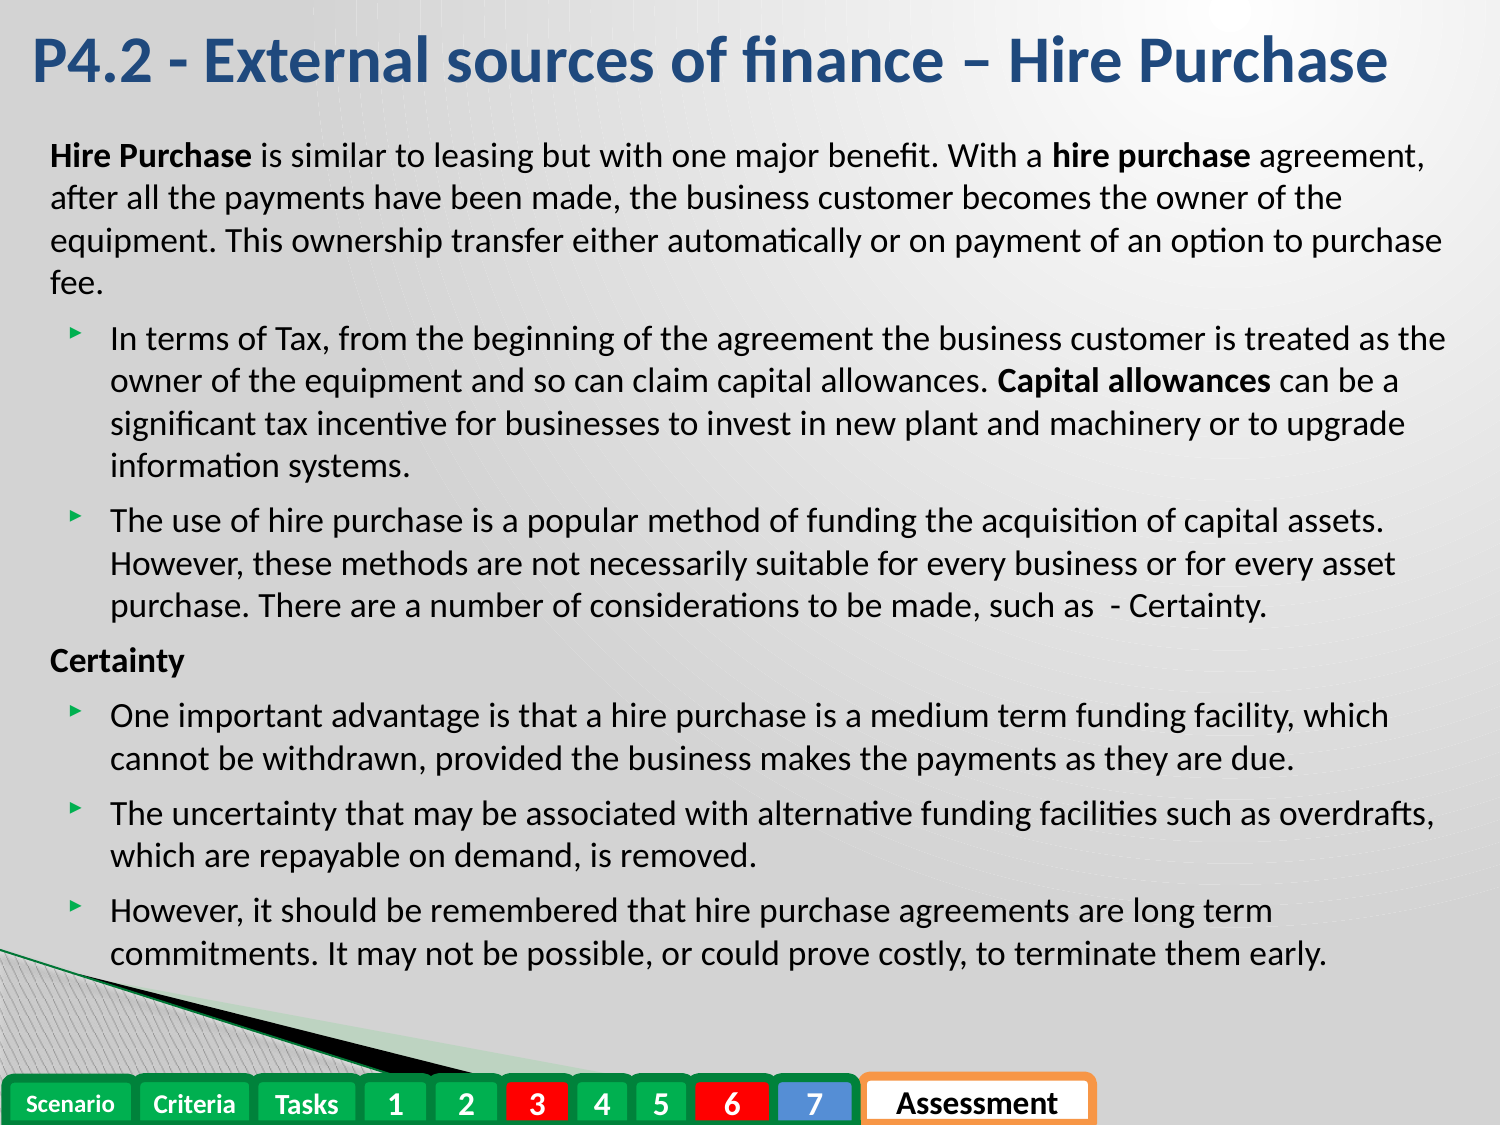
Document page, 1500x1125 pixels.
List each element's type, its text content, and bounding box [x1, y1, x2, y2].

title P4.2 - External sources of finance – Hire Purchase [17, 19, 1489, 94]
list Hire Purchase is similar to leasing but with one major benefit. With a hire purchase agreement, after all the payments have been made, the business customer becomes the owner of the equipment. This ownership transfer either automatically or on payment of an option to purchase fee. In terms of Tax, from the beginning of the agreement the business customer is treated as the owner of the equipment and so can claim capital allowances. Capital allowances can be a significant tax incentive for businesses to invest in new plant and machinery or to upgrade information systems. The use of hire purchase is a popular method of funding the acquisition of capital assets. However, these methods are not necessarily suitable for every business or for every asset purchase. There are a number of considerations to be made, such as - Certainty. Certainty One important advantage is that a hire purchase is a medium term funding facility, which cannot be withdrawn, provided the business makes the payments as they are due. The uncertainty that may be associated with alternative funding facilities such as overdrafts, which are repayable on demand, is removed. However, it should be remembered that hire purchase agreements are long term commitments. It may not be possible, or could prove costly, to terminate them early. [35, 124, 1465, 1012]
